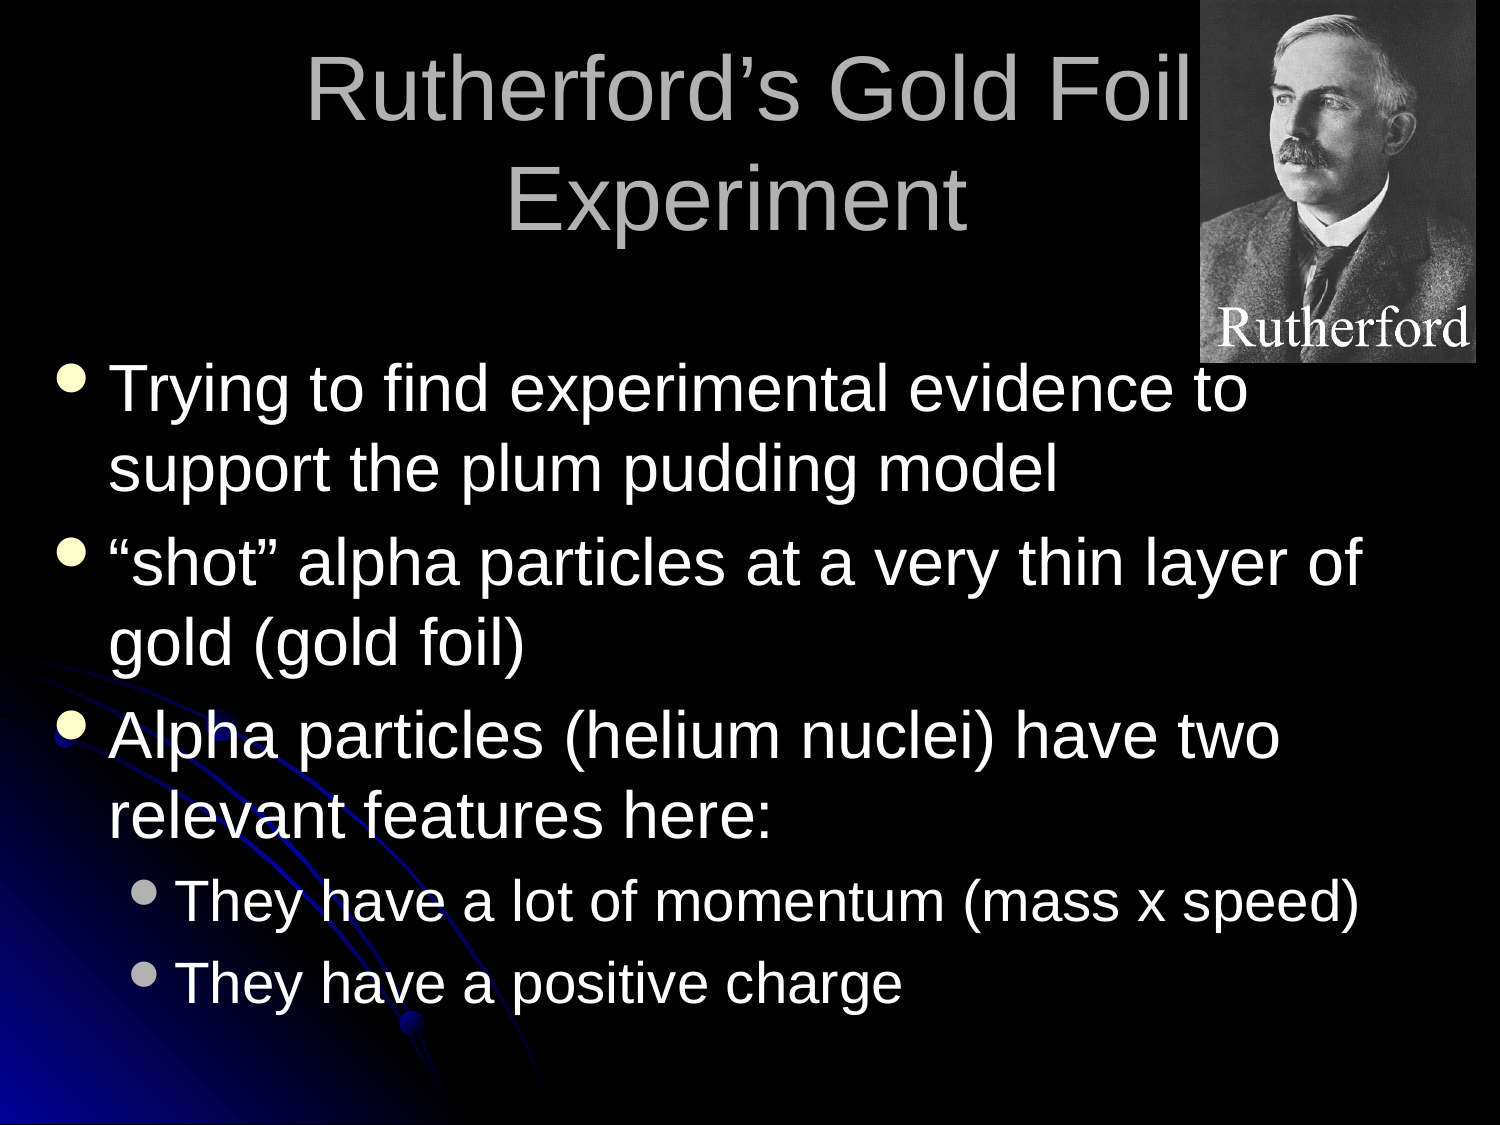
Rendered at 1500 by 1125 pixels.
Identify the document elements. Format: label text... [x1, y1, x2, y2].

picture [1199, 0, 1476, 363]
title Rutherford’s Gold Foil Experiment [74, 45, 1194, 233]
list Trying to find experimental evidence to support the plum pudding model “shot” alpha particles at a very thin layer of gold (gold foil) Alpha particles (helium nuclei) have two relevant features here: They have a lot of momentum (mass x speed) They have a positive charge [37, 337, 1388, 1081]
